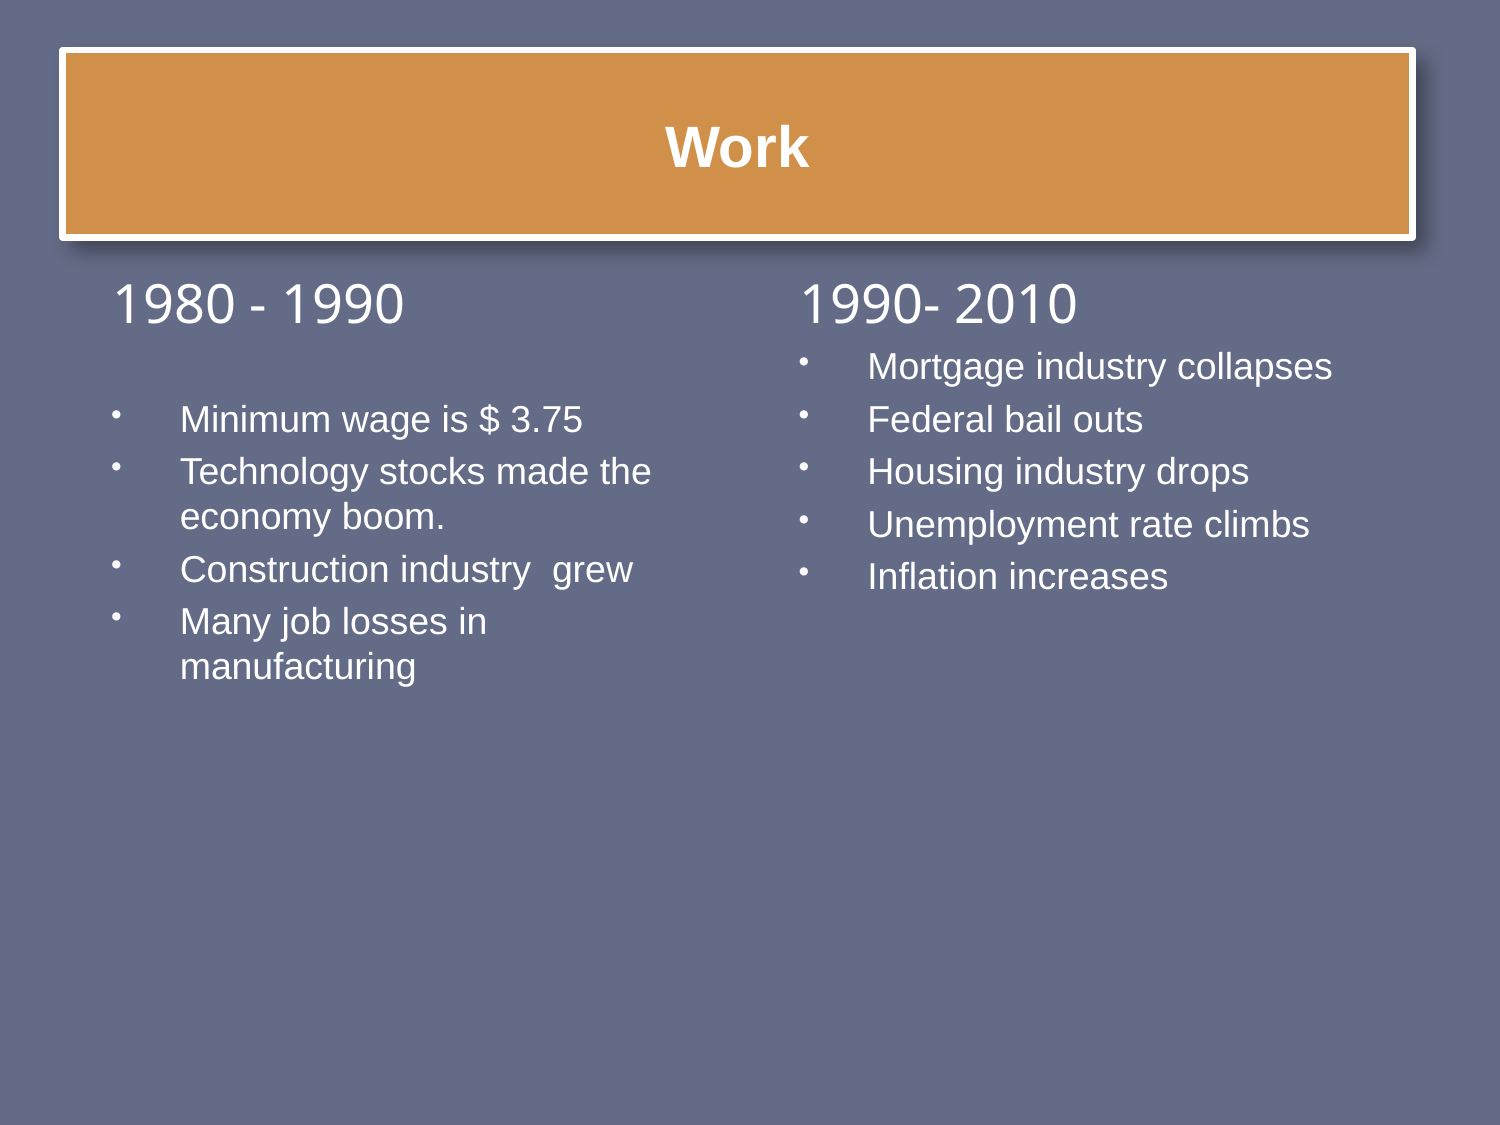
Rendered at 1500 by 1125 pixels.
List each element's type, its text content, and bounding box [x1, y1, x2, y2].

list 1980 - 1990 Minimum wage is $ 3.75 Technology stocks made the economy boom. Construction industry grew Many job losses in manufacturing [75, 262, 738, 1005]
title Work [59, 47, 1416, 241]
list 1990- 2010 Mortgage industry collapses Federal bail outs Housing industry drops Unemployment rate climbs Inflation increases [762, 262, 1425, 1005]
